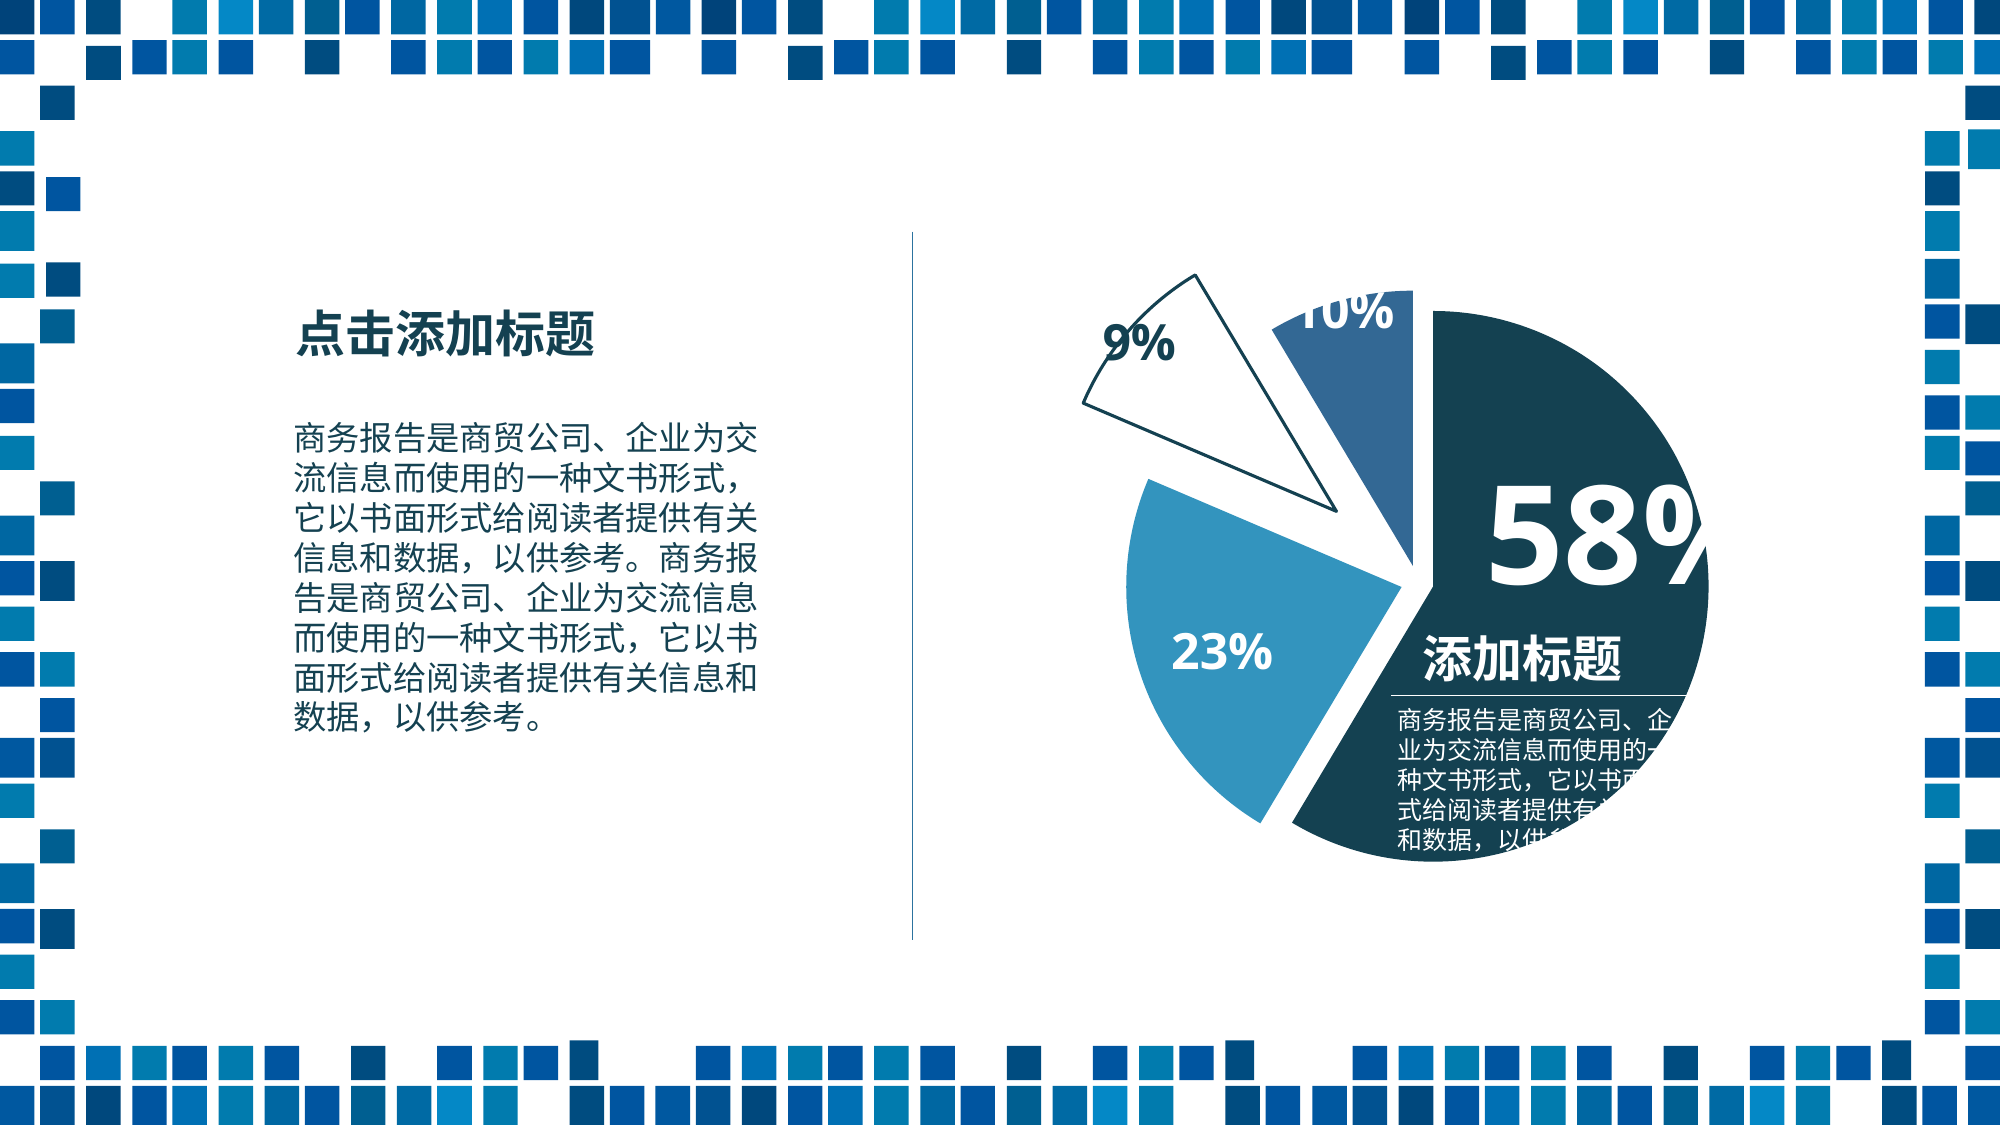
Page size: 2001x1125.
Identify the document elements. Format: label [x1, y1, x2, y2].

text_box [701, 0, 737, 35]
text_box [40, 0, 75, 35]
text_box [1352, 1045, 1388, 1081]
text_box [0, 40, 35, 75]
text_box [218, 1085, 254, 1125]
text_box [1924, 954, 1960, 989]
text_box [1139, 0, 1174, 35]
text_box [1924, 349, 1960, 385]
text_box [1577, 1085, 1612, 1125]
text_box [1398, 1085, 1434, 1125]
text_box [1882, 40, 1917, 75]
text_box [1709, 0, 1745, 35]
text_box [1965, 1045, 2000, 1081]
text_box [523, 0, 559, 35]
text_box [1531, 1045, 1566, 1081]
text_box [1404, 40, 1440, 75]
text_box [960, 0, 996, 35]
text_box [1046, 0, 1082, 35]
text_box [569, 1040, 599, 1081]
chart [945, 183, 1889, 981]
text_box [132, 1045, 167, 1081]
text_box [278, 409, 776, 744]
text_box [741, 1085, 777, 1125]
text_box [1796, 40, 1831, 75]
text_box [1006, 1085, 1042, 1125]
text_box [1265, 1085, 1301, 1125]
text_box [655, 0, 691, 35]
text_box [0, 1000, 35, 1035]
text_box [1623, 40, 1658, 75]
text_box [0, 171, 35, 206]
text_box [1965, 85, 2000, 120]
text_box [0, 263, 35, 298]
text_box [695, 1085, 731, 1125]
text_box [1179, 1045, 1214, 1081]
text_box [1225, 1040, 1255, 1081]
text_box [1836, 1045, 1871, 1081]
text_box [828, 1085, 863, 1125]
text_box [40, 909, 75, 949]
text_box [1531, 1085, 1566, 1125]
text_box [1795, 1085, 1831, 1125]
text_box [391, 0, 426, 35]
text_box [0, 561, 35, 596]
text_box [1924, 561, 1960, 596]
text_box [396, 1085, 432, 1125]
text_box [477, 40, 512, 75]
text_box [1404, 0, 1440, 35]
text_box [0, 388, 35, 424]
text_box [1006, 0, 1042, 35]
text_box [172, 1085, 207, 1125]
text_box [1925, 211, 1960, 251]
text_box [1225, 1085, 1260, 1125]
text_box [40, 1045, 75, 1081]
text_box [0, 435, 35, 470]
text_box [172, 40, 207, 75]
text_box [1965, 737, 2000, 778]
text_box [40, 698, 75, 733]
text_box [0, 0, 35, 35]
text_box [0, 606, 35, 641]
text_box [523, 40, 559, 75]
text_box [351, 1085, 386, 1125]
text_box [1965, 304, 2000, 345]
text_box [40, 1085, 75, 1125]
text_box [132, 1085, 167, 1125]
text_box [523, 1045, 559, 1081]
text_box [1965, 1000, 2000, 1035]
text_box [1537, 40, 1572, 75]
text_box [264, 1045, 300, 1081]
text_box [40, 737, 75, 778]
text_box [1965, 909, 2000, 949]
text_box [0, 783, 35, 818]
text_box [1924, 258, 1960, 299]
text_box [741, 0, 777, 35]
text_box [1795, 1045, 1831, 1081]
text_box [46, 262, 81, 297]
text_box [1357, 0, 1393, 35]
text_box [132, 40, 167, 75]
text_box [1968, 1085, 2000, 1125]
text_box [1965, 441, 2000, 476]
text_box [86, 1045, 121, 1081]
text_box [1882, 1085, 1917, 1125]
text_box [1842, 40, 1877, 75]
text_box [0, 343, 35, 384]
text_box [1577, 1045, 1612, 1081]
text_box [1092, 0, 1128, 35]
text_box [0, 908, 35, 944]
text_box [609, 40, 651, 75]
text_box [172, 1045, 207, 1081]
text_box [46, 177, 81, 212]
text_box [1924, 783, 1960, 818]
text_box [960, 1085, 995, 1125]
text_box [569, 0, 605, 35]
text_box [1965, 395, 2000, 430]
text_box [1352, 1085, 1388, 1125]
text_box [874, 1045, 909, 1081]
text_box [1225, 40, 1260, 75]
text_box [0, 515, 35, 556]
text_box [437, 40, 472, 75]
text_box [304, 1085, 340, 1125]
text_box [1882, 0, 1917, 35]
text_box [1924, 863, 1960, 904]
text_box [1179, 0, 1214, 35]
text_box [1484, 1045, 1520, 1081]
text_box [569, 40, 605, 75]
text_box [0, 131, 35, 166]
text_box [483, 1045, 518, 1081]
text_box [1484, 1085, 1520, 1125]
text_box [345, 0, 380, 35]
text_box [1092, 1085, 1128, 1125]
text_box [1663, 1085, 1698, 1125]
text_box [1924, 1000, 1960, 1035]
text_box [874, 0, 909, 35]
text_box [788, 1085, 823, 1125]
text_box [0, 652, 35, 687]
text_box [920, 1085, 955, 1125]
text_box [1491, 45, 1526, 80]
text_box [1882, 1040, 1912, 1081]
text_box [1663, 0, 1699, 35]
text_box [1749, 1085, 1785, 1125]
text_box [695, 1045, 731, 1081]
text_box [391, 40, 426, 75]
text_box [1663, 1045, 1698, 1081]
text_box [1444, 1045, 1480, 1081]
text_box [828, 1045, 863, 1081]
text_box [351, 1045, 386, 1081]
text_box [1922, 1085, 1957, 1125]
text_box [1398, 1045, 1434, 1081]
text_box [0, 954, 35, 989]
text_box [40, 481, 75, 516]
text_box [1924, 737, 1960, 778]
text_box [258, 0, 294, 35]
text_box [1968, 129, 2000, 170]
text_box [1006, 1045, 1042, 1081]
text_box [874, 1085, 909, 1125]
text_box [0, 211, 35, 251]
text_box [280, 295, 611, 370]
text_box [788, 1045, 823, 1081]
text_box [874, 40, 909, 75]
text_box [1925, 171, 1960, 206]
text_box [788, 45, 823, 80]
text_box [1796, 0, 1831, 35]
text_box [1006, 40, 1042, 75]
text_box [1924, 908, 1960, 944]
text_box [1709, 40, 1745, 75]
text_box [437, 1045, 472, 1081]
text_box [1312, 1085, 1347, 1125]
text_box [437, 0, 472, 35]
text_box [1139, 40, 1174, 75]
text_box [1617, 1085, 1652, 1125]
text_box [1924, 515, 1960, 556]
text_box [701, 40, 737, 75]
text_box [264, 1085, 300, 1125]
text_box [1311, 0, 1353, 35]
text_box [1974, 40, 2000, 75]
text_box [40, 652, 75, 687]
text_box [569, 1085, 605, 1125]
text_box [1311, 40, 1353, 75]
text_box [1225, 0, 1260, 35]
text_box [834, 40, 869, 75]
text_box [741, 1045, 777, 1081]
text_box [609, 0, 651, 35]
text_box [304, 0, 340, 35]
text_box [1092, 1045, 1128, 1081]
text_box [1445, 0, 1480, 35]
text_box [1965, 481, 2000, 516]
text_box [1052, 1085, 1088, 1125]
text_box [1623, 0, 1658, 35]
text_box [40, 829, 75, 864]
text_box [172, 0, 207, 35]
text_box [437, 1085, 472, 1125]
text_box [477, 0, 512, 35]
text_box [0, 863, 35, 904]
text_box [1179, 40, 1214, 75]
text_box [1491, 0, 1526, 35]
text_box [86, 45, 121, 80]
text_box [1928, 40, 1963, 75]
text_box [218, 0, 254, 35]
text_box [1749, 0, 1785, 35]
text_box [40, 561, 75, 601]
text_box [40, 309, 75, 344]
text_box [1965, 698, 2000, 733]
text_box [1092, 40, 1128, 75]
text_box [1577, 40, 1612, 75]
text_box [1577, 0, 1612, 35]
text_box [1924, 652, 1960, 687]
text_box [655, 1085, 691, 1125]
text_box [920, 40, 955, 75]
text_box [920, 0, 955, 35]
text_box [40, 1000, 75, 1035]
text_box [0, 1085, 35, 1125]
text_box [86, 0, 121, 35]
text_box [0, 737, 35, 778]
text_box [218, 1045, 254, 1081]
text_box [1842, 0, 1877, 35]
text_box [86, 1085, 121, 1125]
text_box [1271, 40, 1306, 75]
text_box [1139, 1085, 1174, 1125]
text_box [1974, 0, 2000, 35]
text_box [1965, 652, 2000, 687]
text_box [1928, 0, 1963, 35]
text_box [920, 1045, 955, 1081]
text_box [1924, 395, 1960, 430]
text_box [1709, 1085, 1744, 1125]
text_box [1965, 561, 2000, 601]
text_box [304, 40, 340, 75]
text_box [1139, 1045, 1174, 1081]
text_box [1924, 435, 1960, 470]
text_box [1924, 606, 1960, 641]
text_box [609, 1085, 645, 1125]
text_box [788, 0, 823, 35]
text_box [40, 85, 75, 120]
text_box [483, 1085, 518, 1125]
text_box [1749, 1045, 1785, 1081]
text_box [218, 40, 254, 75]
text_box [1444, 1085, 1480, 1125]
text_box [1924, 131, 1960, 166]
text_box [1271, 0, 1306, 35]
text_box [1965, 829, 2000, 864]
text_box [1924, 304, 1960, 339]
